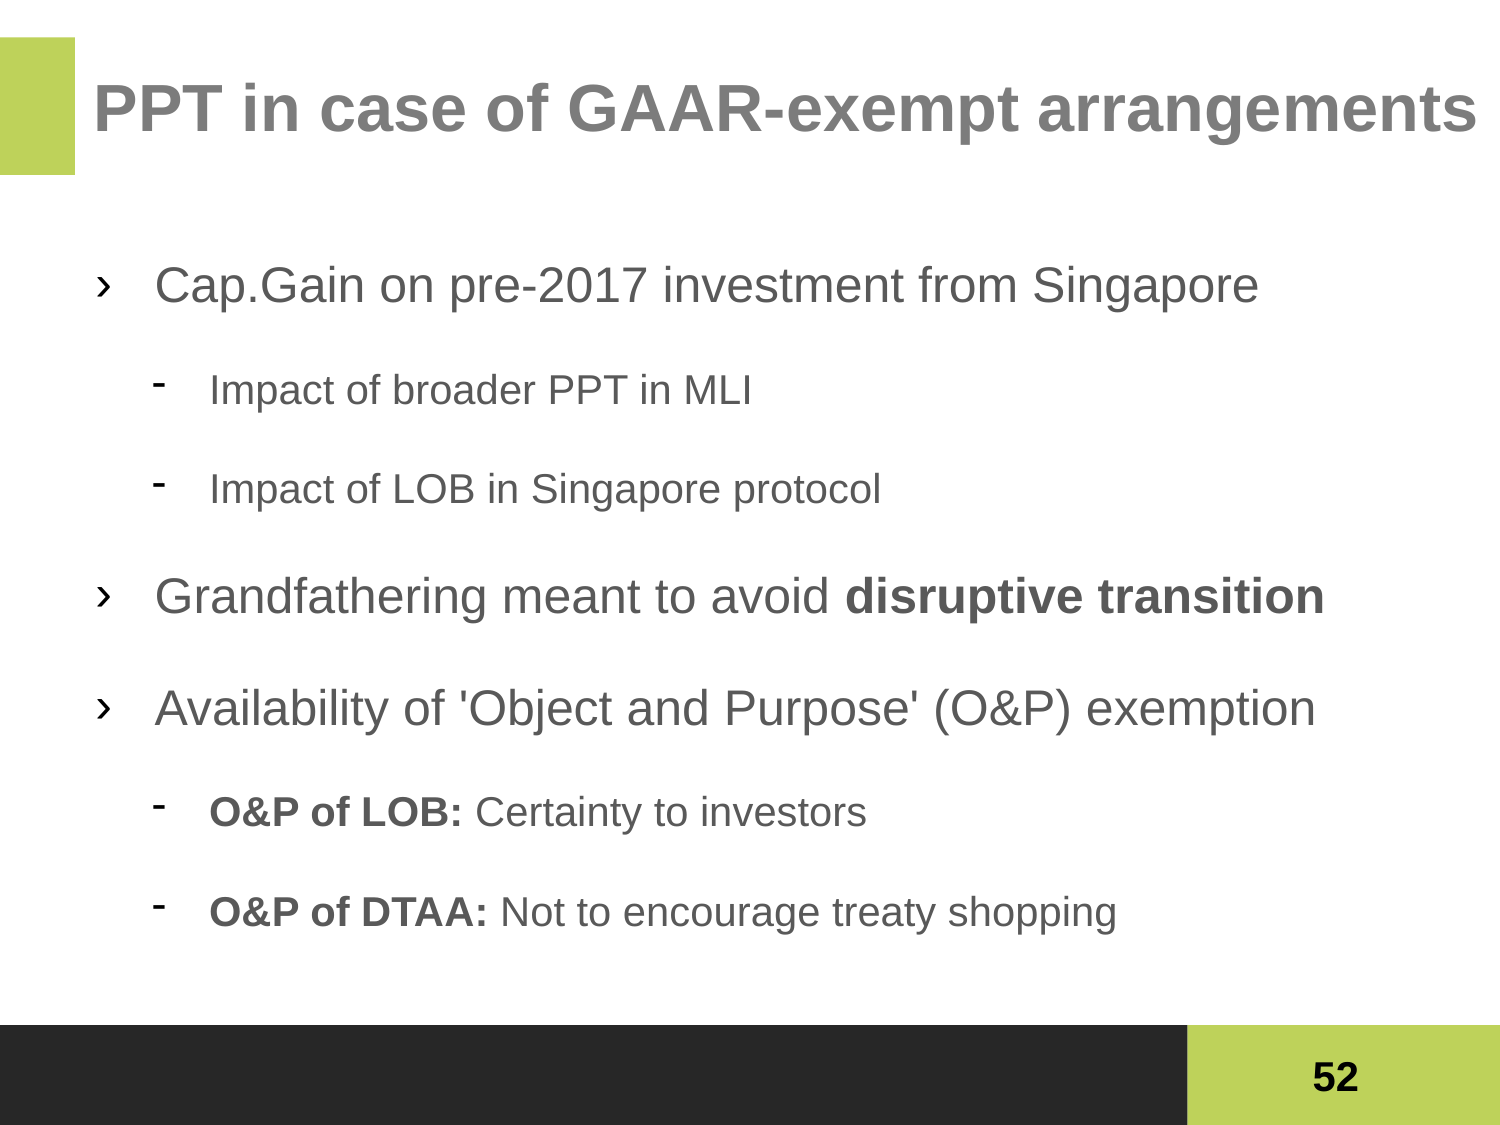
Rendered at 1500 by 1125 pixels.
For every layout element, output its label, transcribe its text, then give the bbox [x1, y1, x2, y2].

title PPT in case of GAAR-exempt arrangements [0, 37, 1500, 180]
text_box Cap.Gain on pre-2017 investment from Singapore Impact of broader PPT in MLI Impact of LOB in Singapore protocol Grandfathering meant to avoid disruptive transition Availability of 'Object and Purpose' (O&P) exemption O&P of LOB: Certainty to investors O&P of DTAA: Not to encourage treaty shopping [80, 233, 1341, 976]
